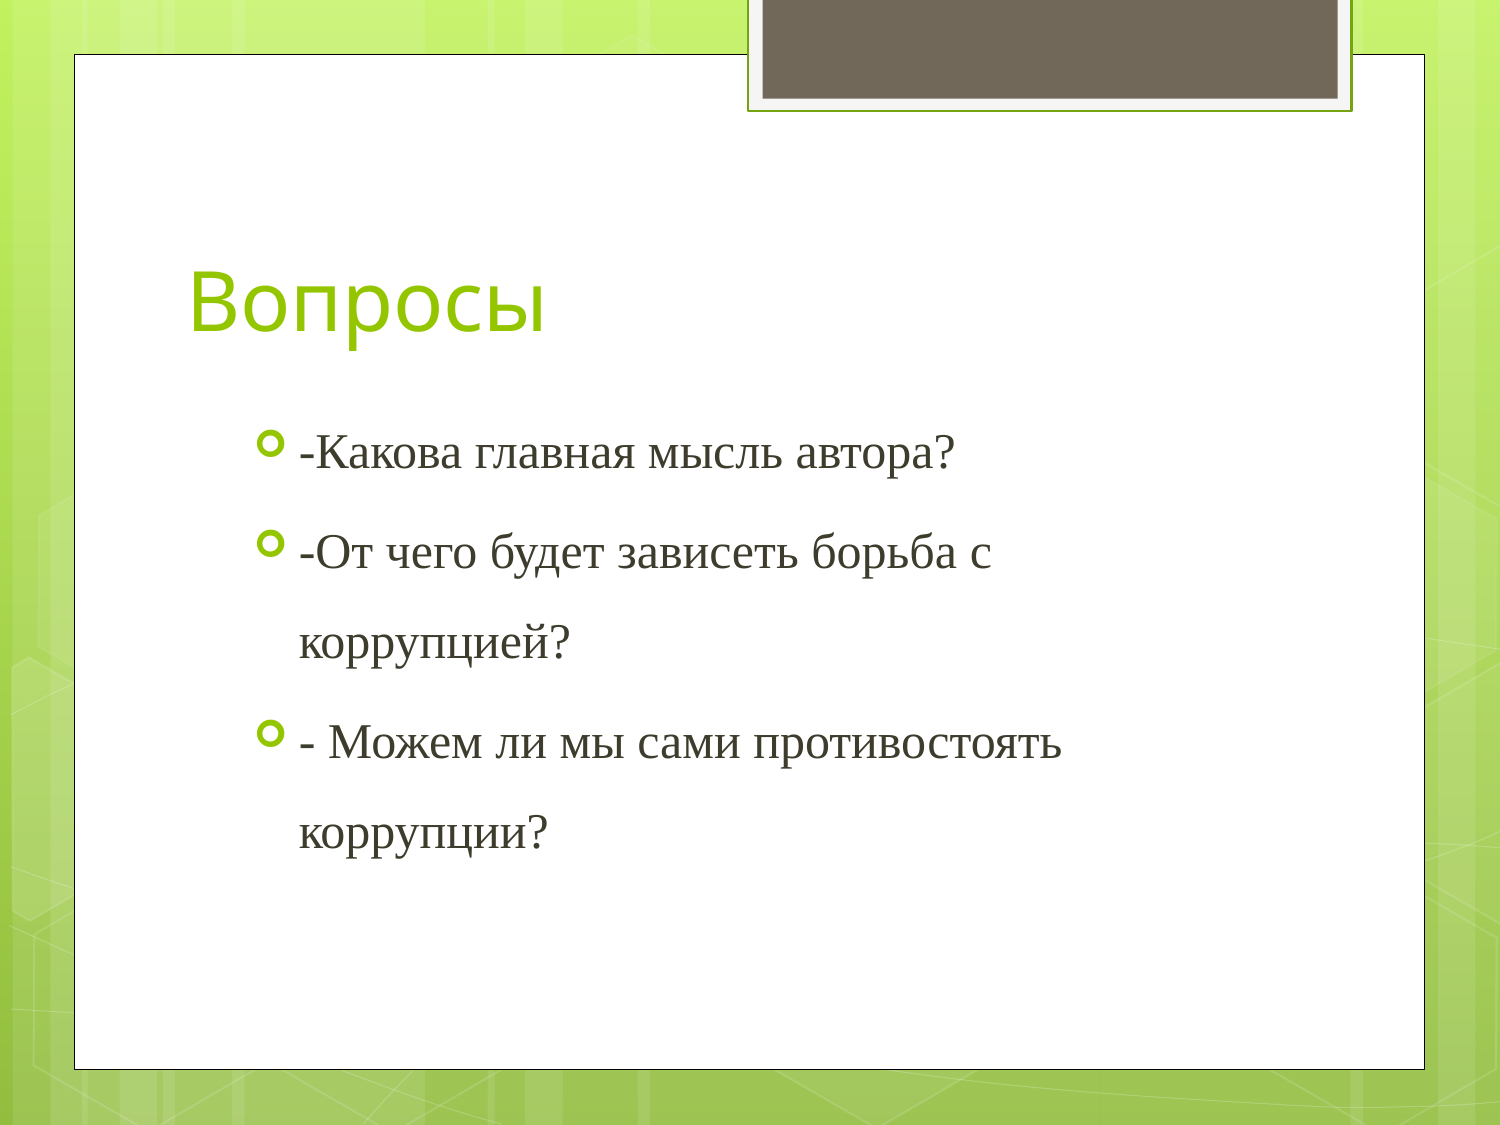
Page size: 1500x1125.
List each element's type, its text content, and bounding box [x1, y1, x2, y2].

list -Какова главная мысль автора? -От чего будет зависеть борьба с коррупцией? - Можем ли мы сами противостоять коррупции? [171, 381, 1283, 957]
title Вопросы [171, 168, 1324, 357]
